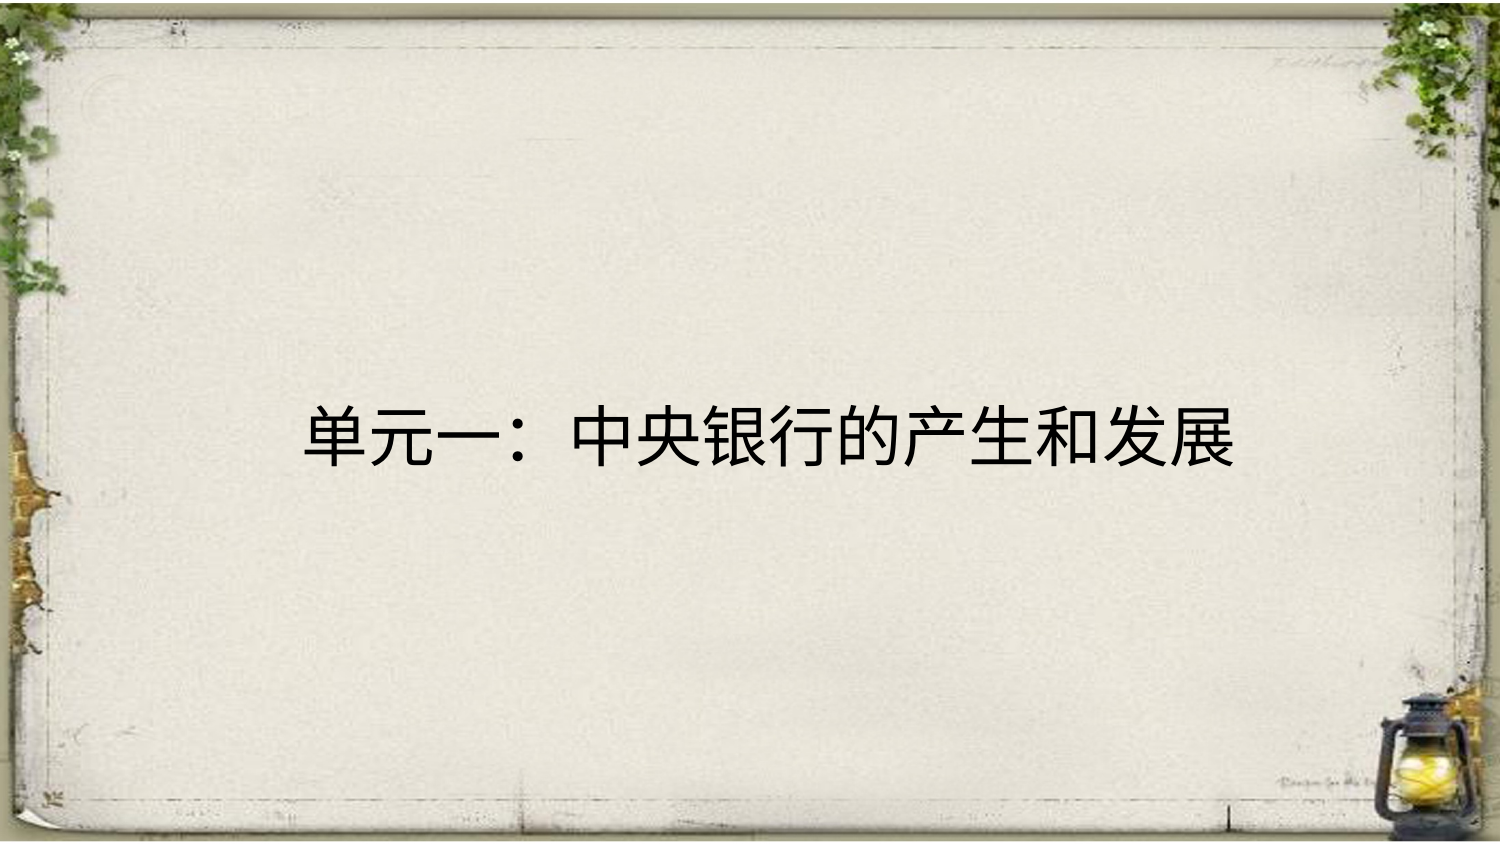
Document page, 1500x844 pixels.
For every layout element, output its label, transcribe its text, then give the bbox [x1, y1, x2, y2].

title 单元一：中央银行的产生和发展 [286, 165, 1500, 563]
picture [0, 0, 1500, 844]
